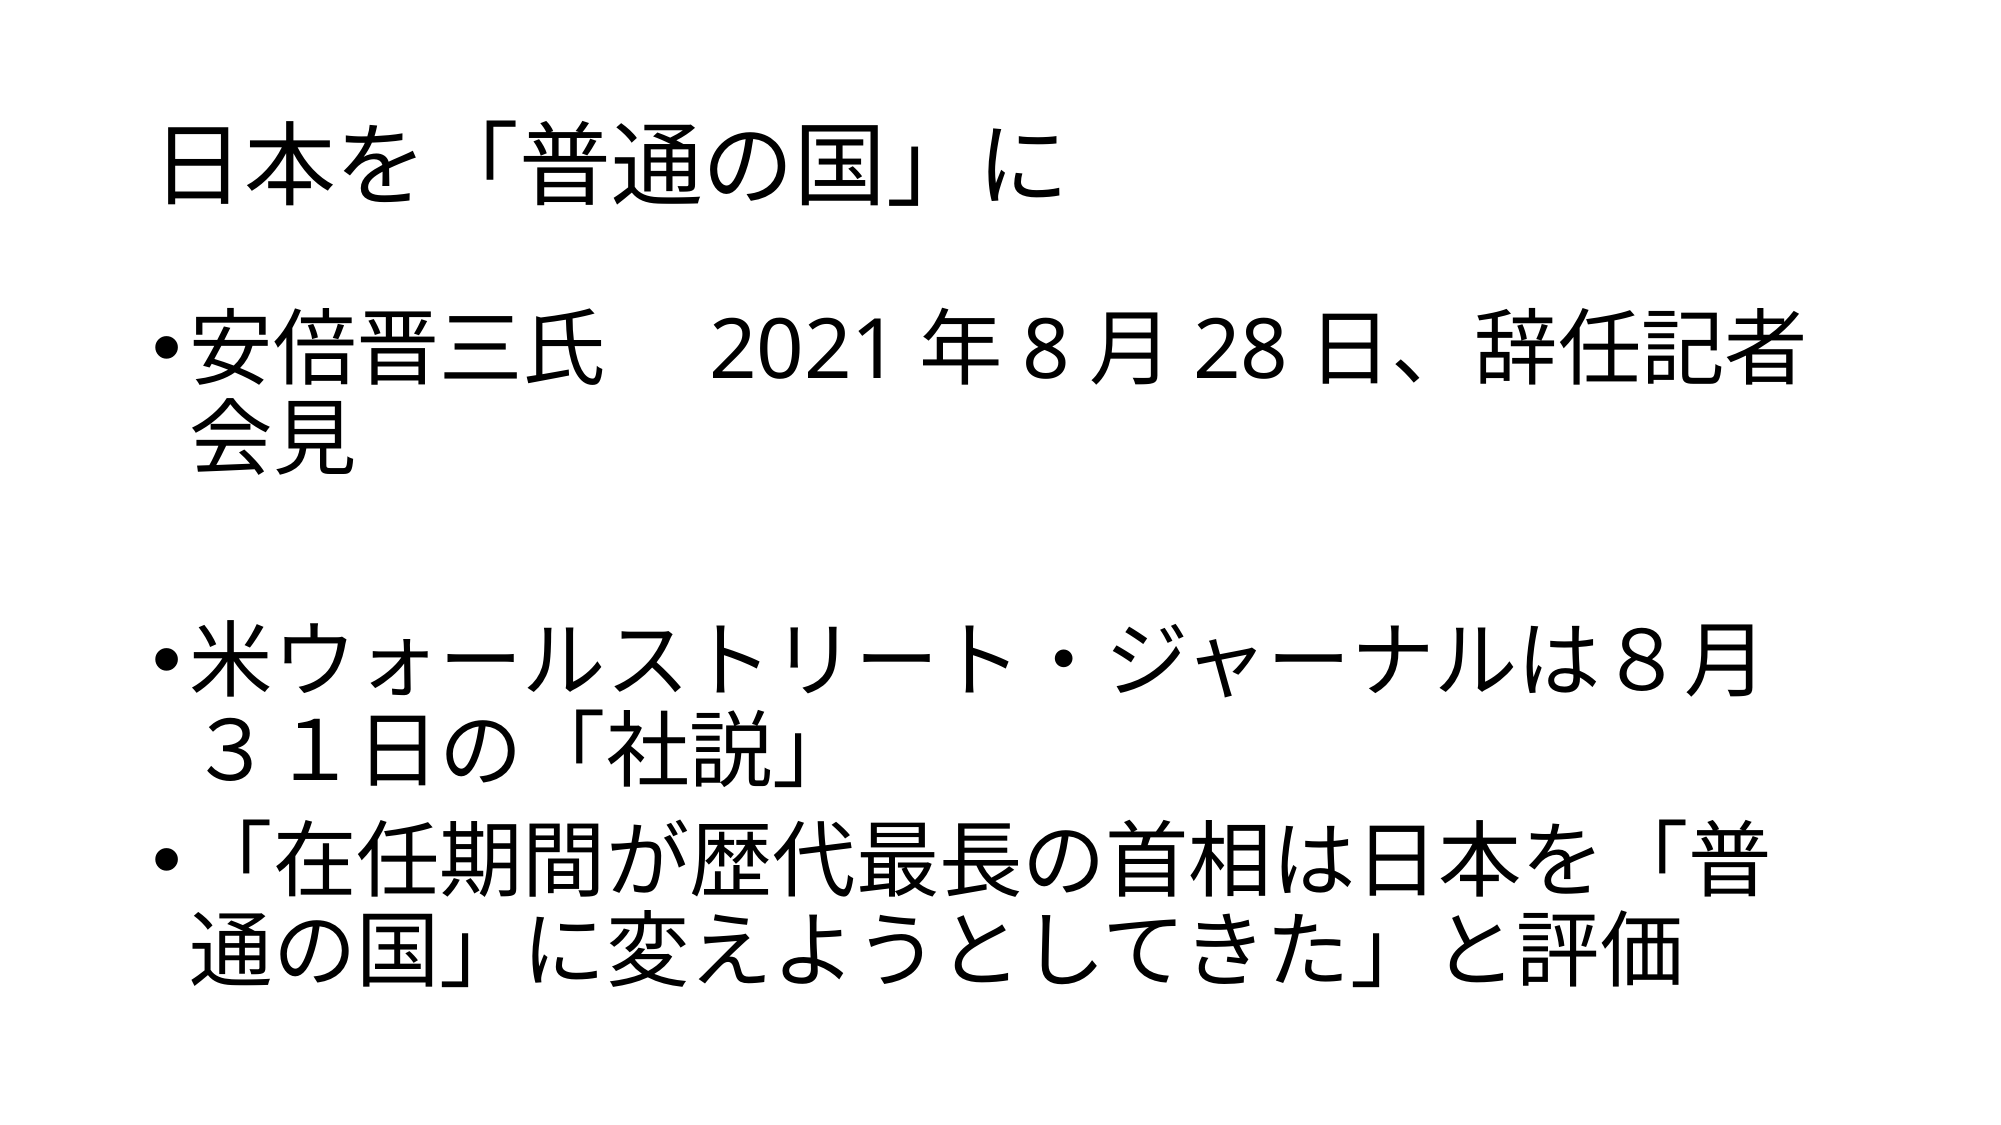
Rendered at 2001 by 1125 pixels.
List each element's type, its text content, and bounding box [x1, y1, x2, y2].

list 安倍晋三氏 2021年8月28日、辞任記者会見 米ウォールストリート・ジャーナルは８月３１日の「社説」 「在任期間が歴代最長の首相は日本を「普通の国」に変えようとしてきた」と評価 [137, 299, 1863, 1014]
title 日本を「普通の国」に [137, 59, 1863, 278]
